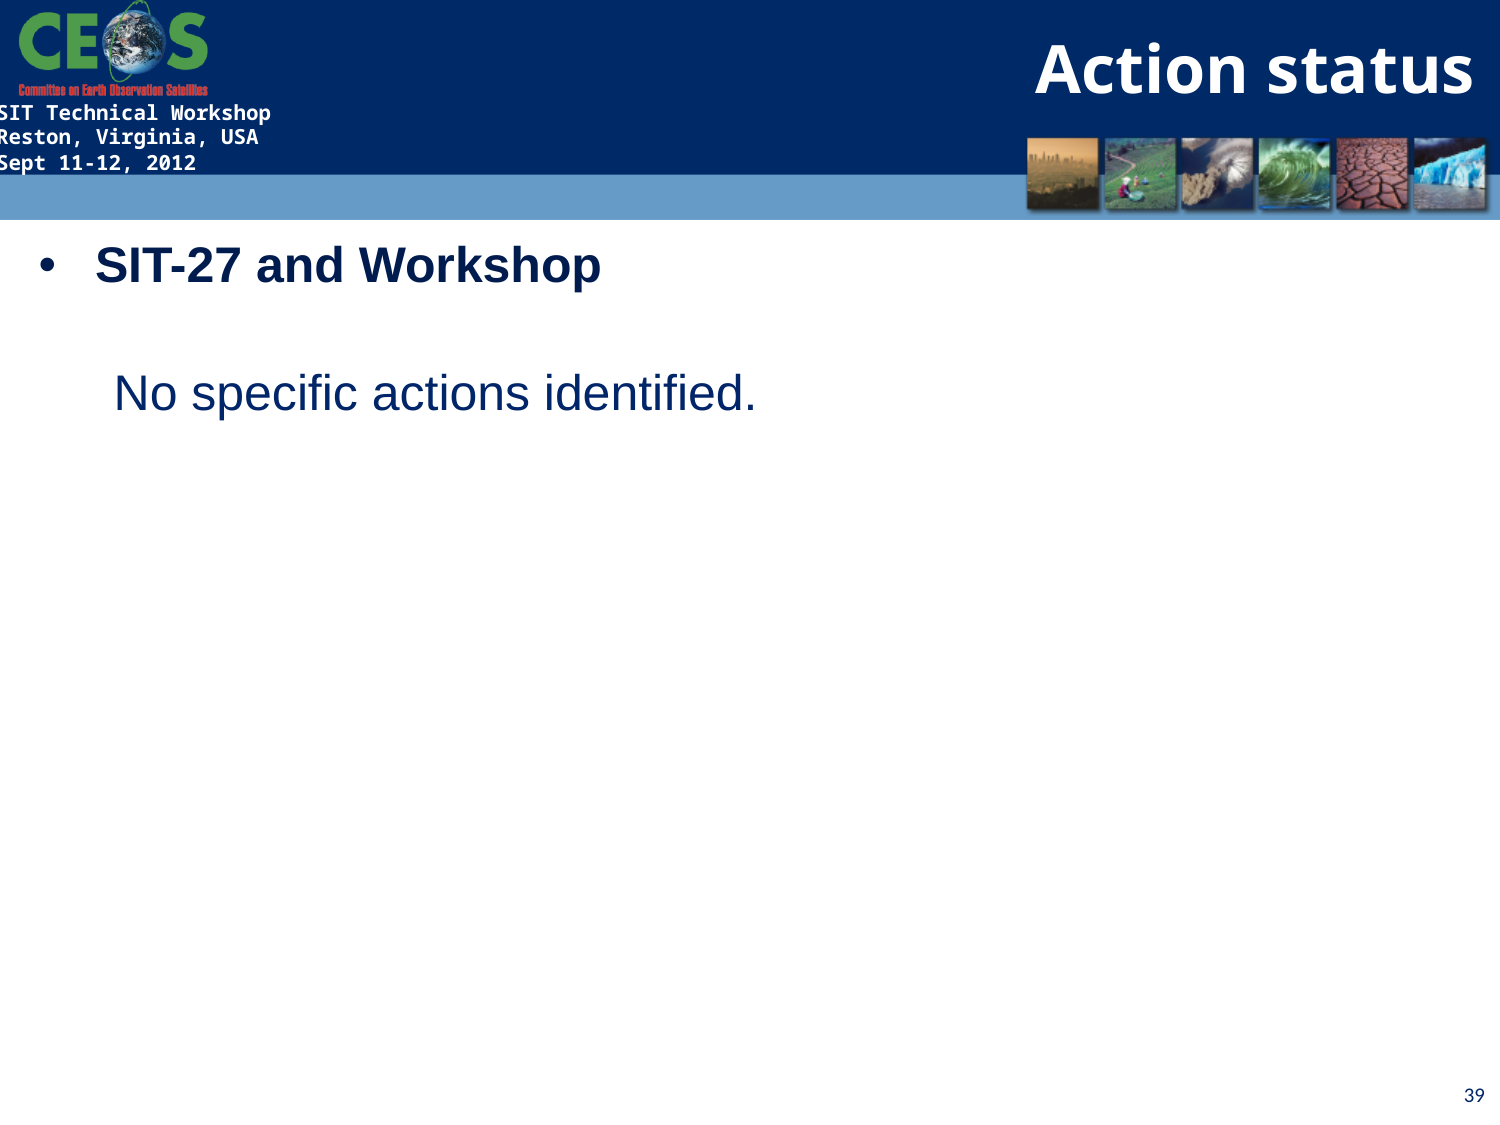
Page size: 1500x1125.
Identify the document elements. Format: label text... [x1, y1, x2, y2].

picture [0, 0, 1500, 220]
slide_number 39 [1187, 1073, 1500, 1125]
title Action status [216, 16, 1491, 117]
text_box SIT-27 and Workshop No specific actions identified. [24, 232, 1473, 1074]
